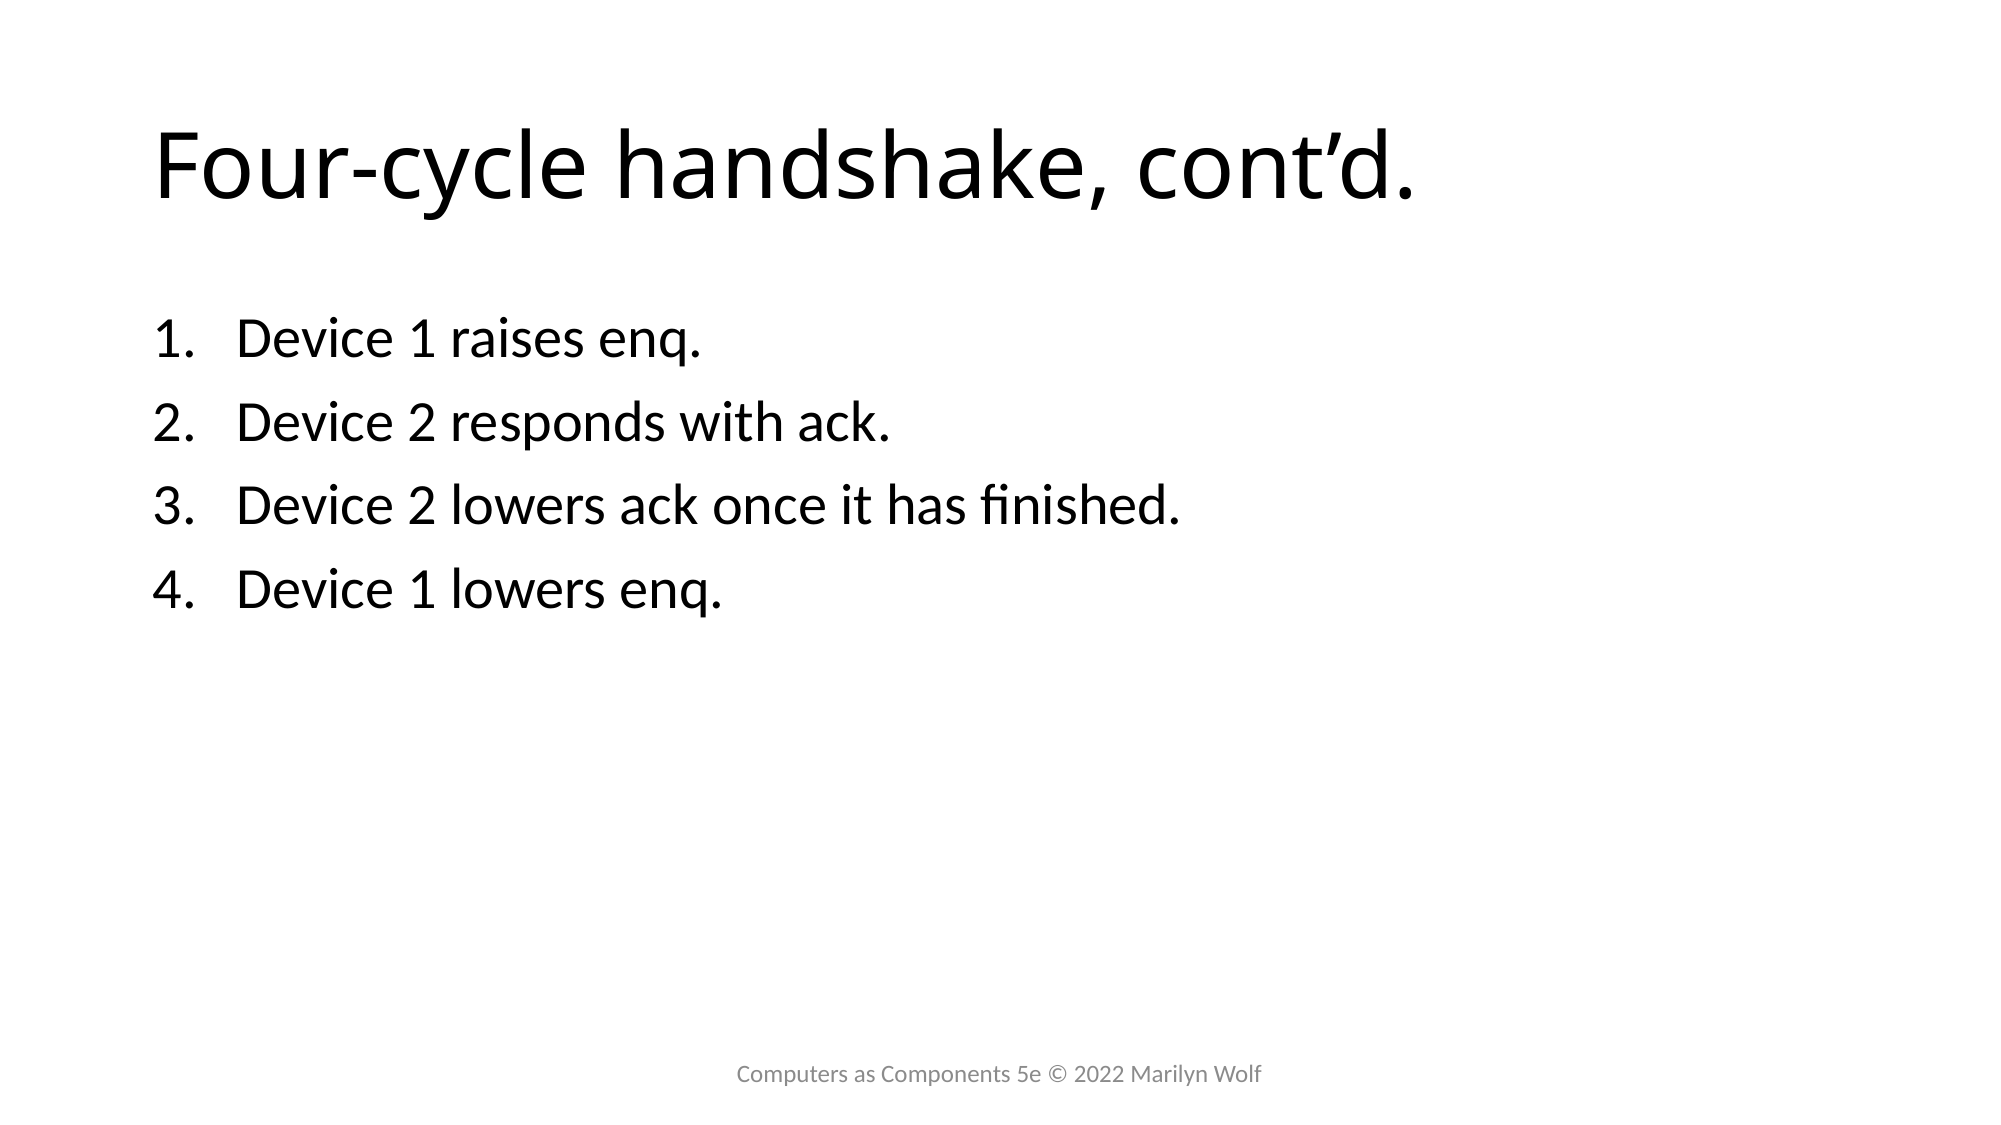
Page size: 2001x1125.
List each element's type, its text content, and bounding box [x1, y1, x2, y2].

footer Computers as Components 5e © 2022 Marilyn Wolf [662, 1042, 1338, 1103]
title Four-cycle handshake, cont’d. [137, 59, 1863, 278]
list Device 1 raises enq. Device 2 responds with ack. Device 2 lowers ack once it has finished. Device 1 lowers enq. [137, 299, 1863, 1014]
